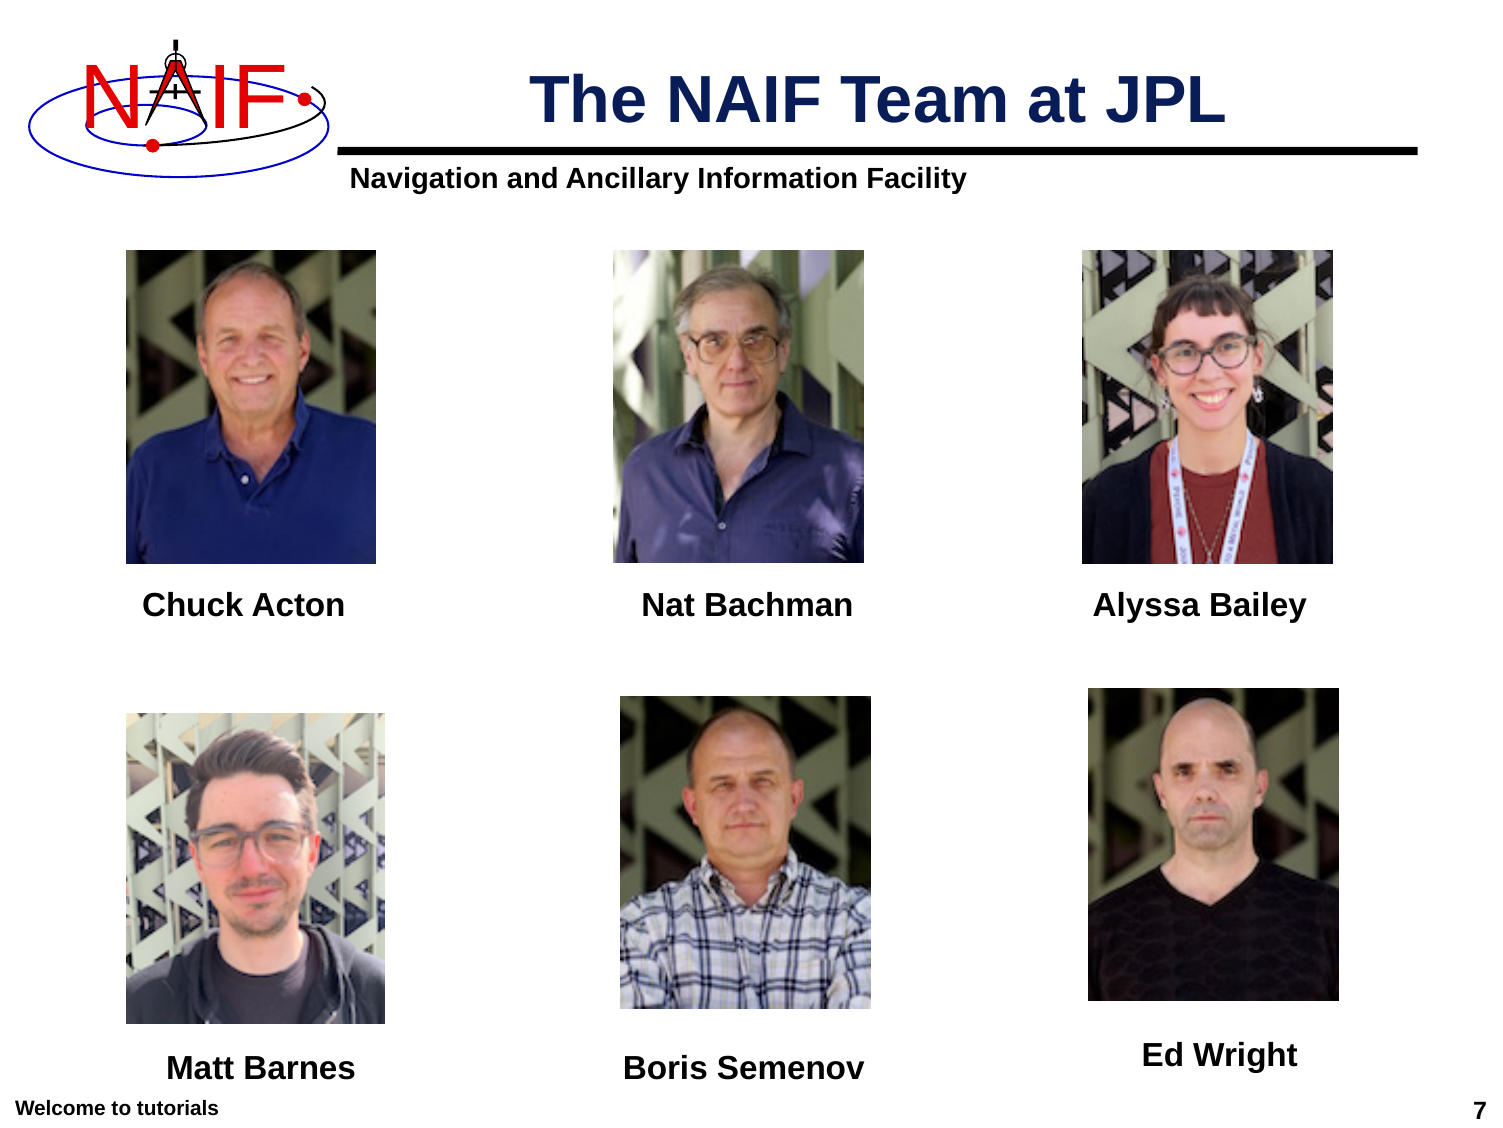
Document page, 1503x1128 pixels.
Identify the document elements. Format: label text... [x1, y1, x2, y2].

title The NAIF Team at JPL [515, 61, 1242, 141]
picture [619, 696, 871, 1010]
picture [125, 250, 377, 564]
picture [1088, 688, 1339, 1002]
text_box Matt Barnes [151, 1038, 372, 1094]
text_box Boris Semenov [608, 1038, 880, 1094]
picture [1082, 250, 1334, 564]
text_box Chuck Acton [127, 575, 361, 631]
slide_number 7 [1189, 1086, 1503, 1128]
text_box Alyssa Bailey [1077, 575, 1323, 631]
text_box Ed Wright [1126, 1025, 1313, 1081]
footer Welcome to tutorials [0, 1086, 476, 1128]
picture [125, 713, 385, 1025]
text_box Nat Bachman [626, 575, 869, 631]
picture [613, 250, 864, 564]
